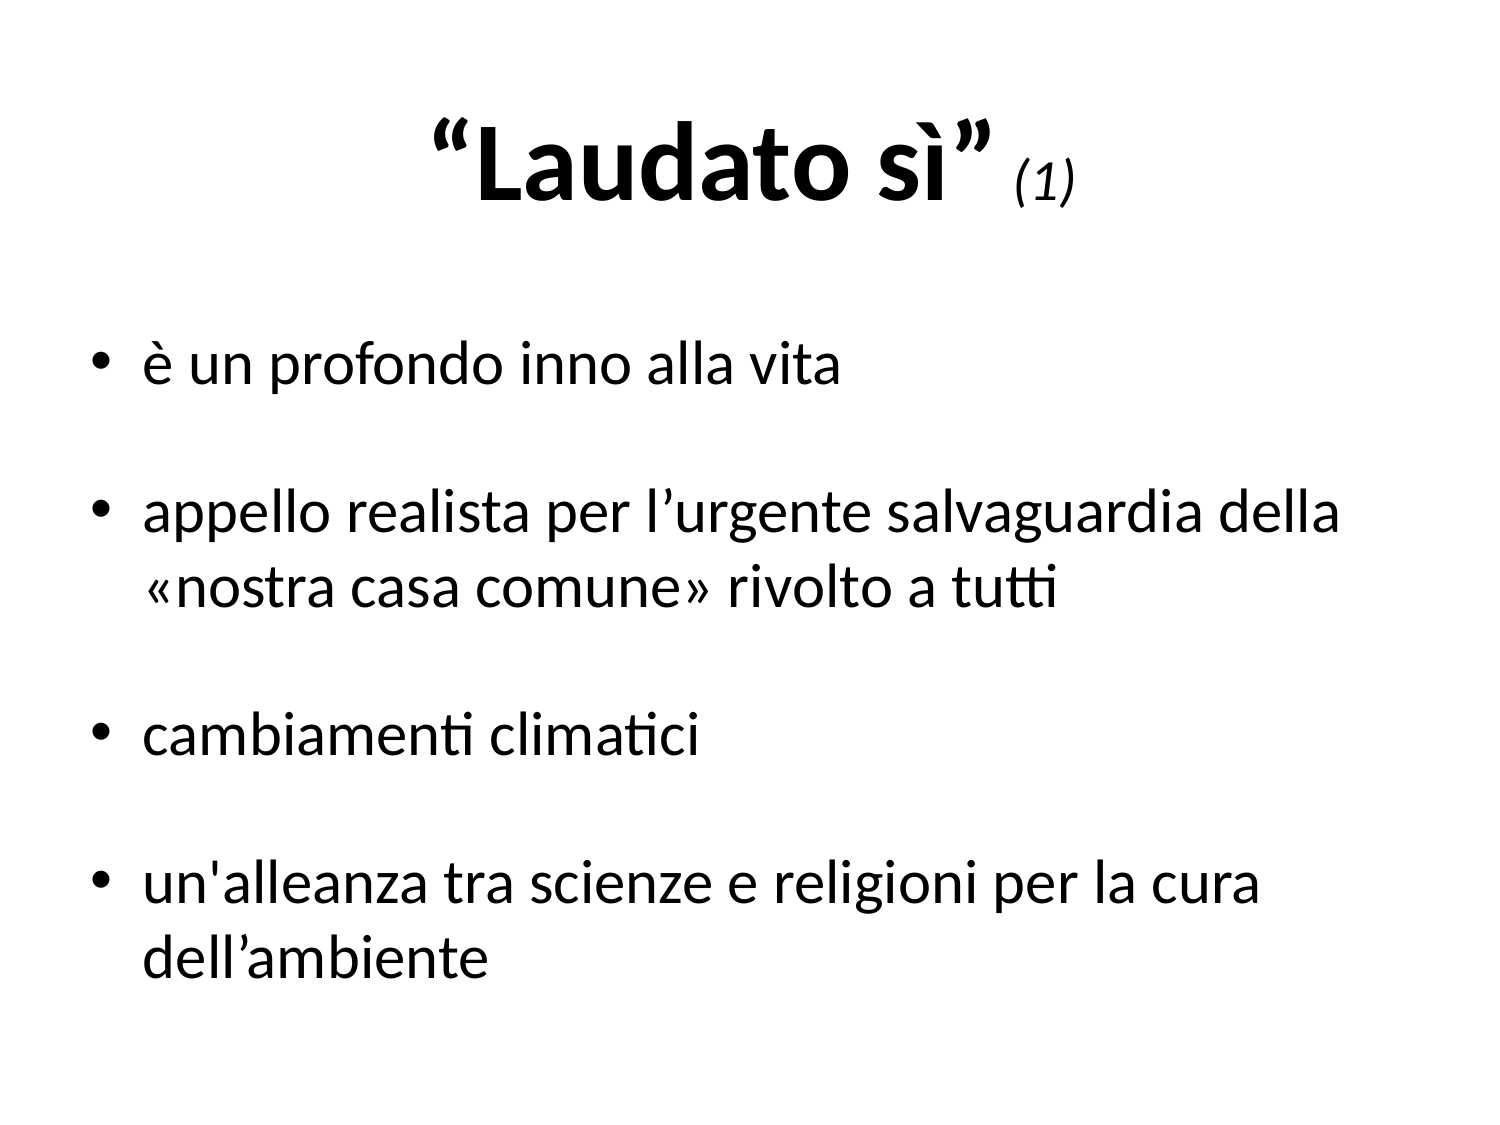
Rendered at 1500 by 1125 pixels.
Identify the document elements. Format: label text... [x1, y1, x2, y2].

list è un profondo inno alla vita appello realista per l’urgente salvaguardia della «nostra casa comune» rivolto a tutti cambiamenti climatici un'alleanza tra scienze e religioni per la cura dell’ambiente [75, 314, 1425, 1005]
title “Laudato sì” (1) [76, 66, 1427, 244]
